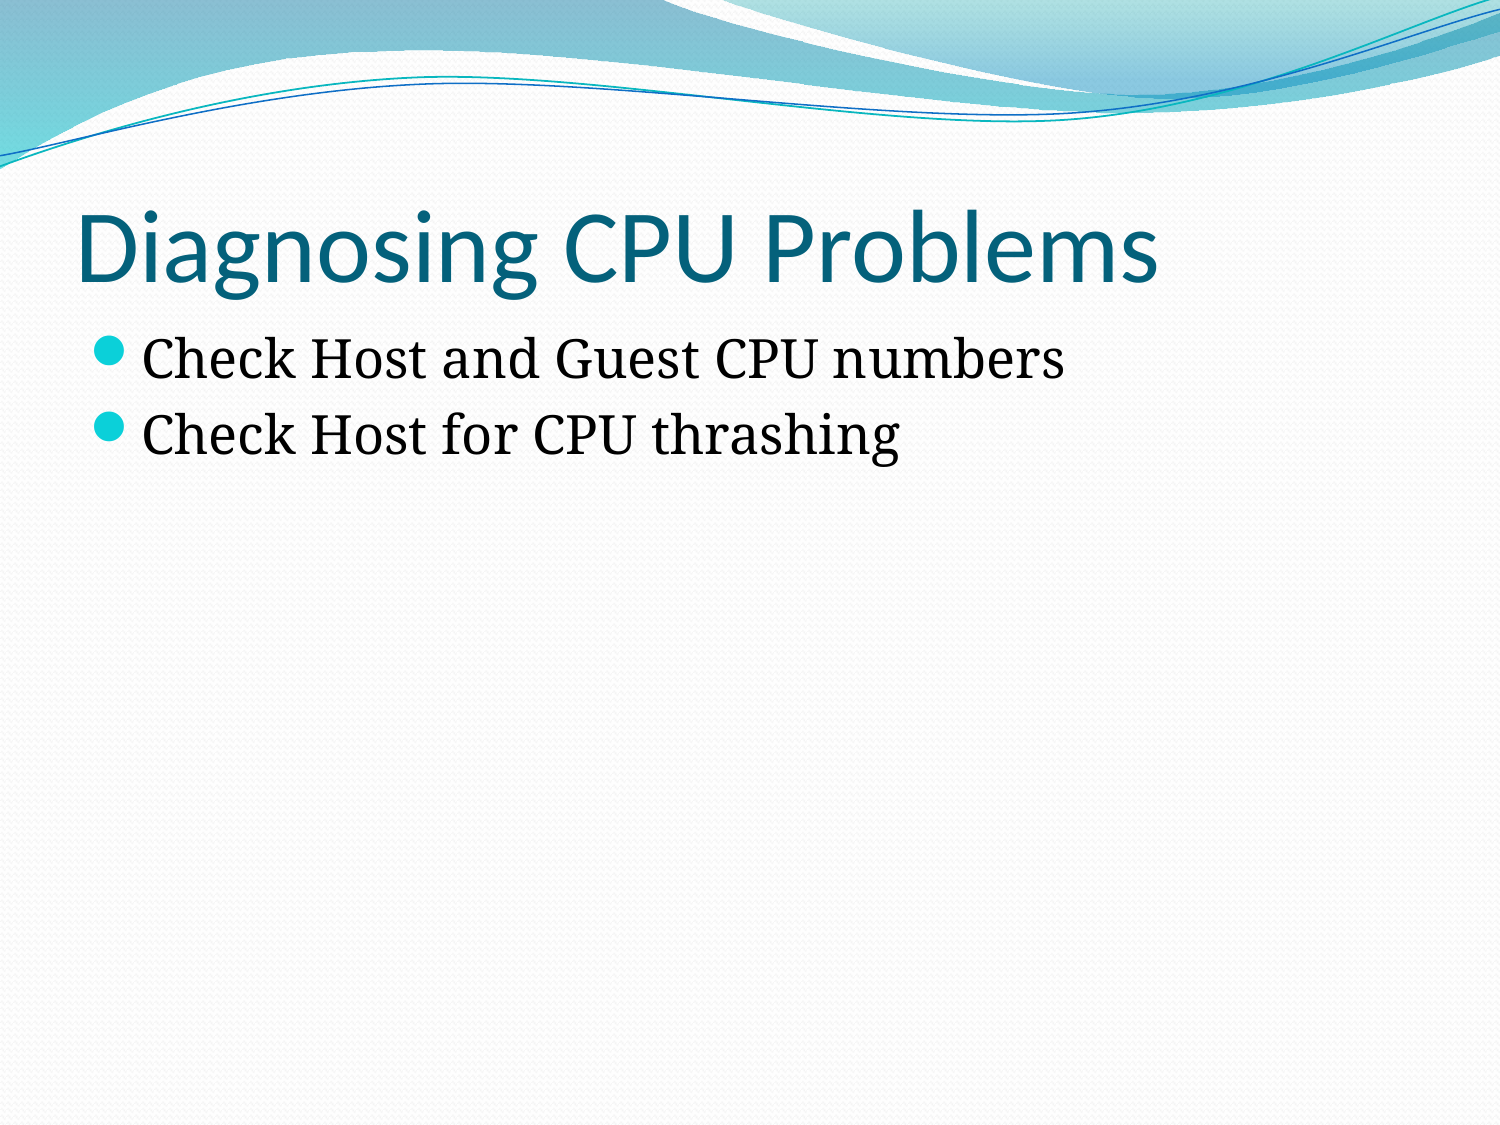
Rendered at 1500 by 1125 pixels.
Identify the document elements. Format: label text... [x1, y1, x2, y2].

title Diagnosing CPU Problems [75, 115, 1425, 303]
list Check Host and Guest CPU numbers Check Host for CPU thrashing [75, 317, 1425, 1038]
